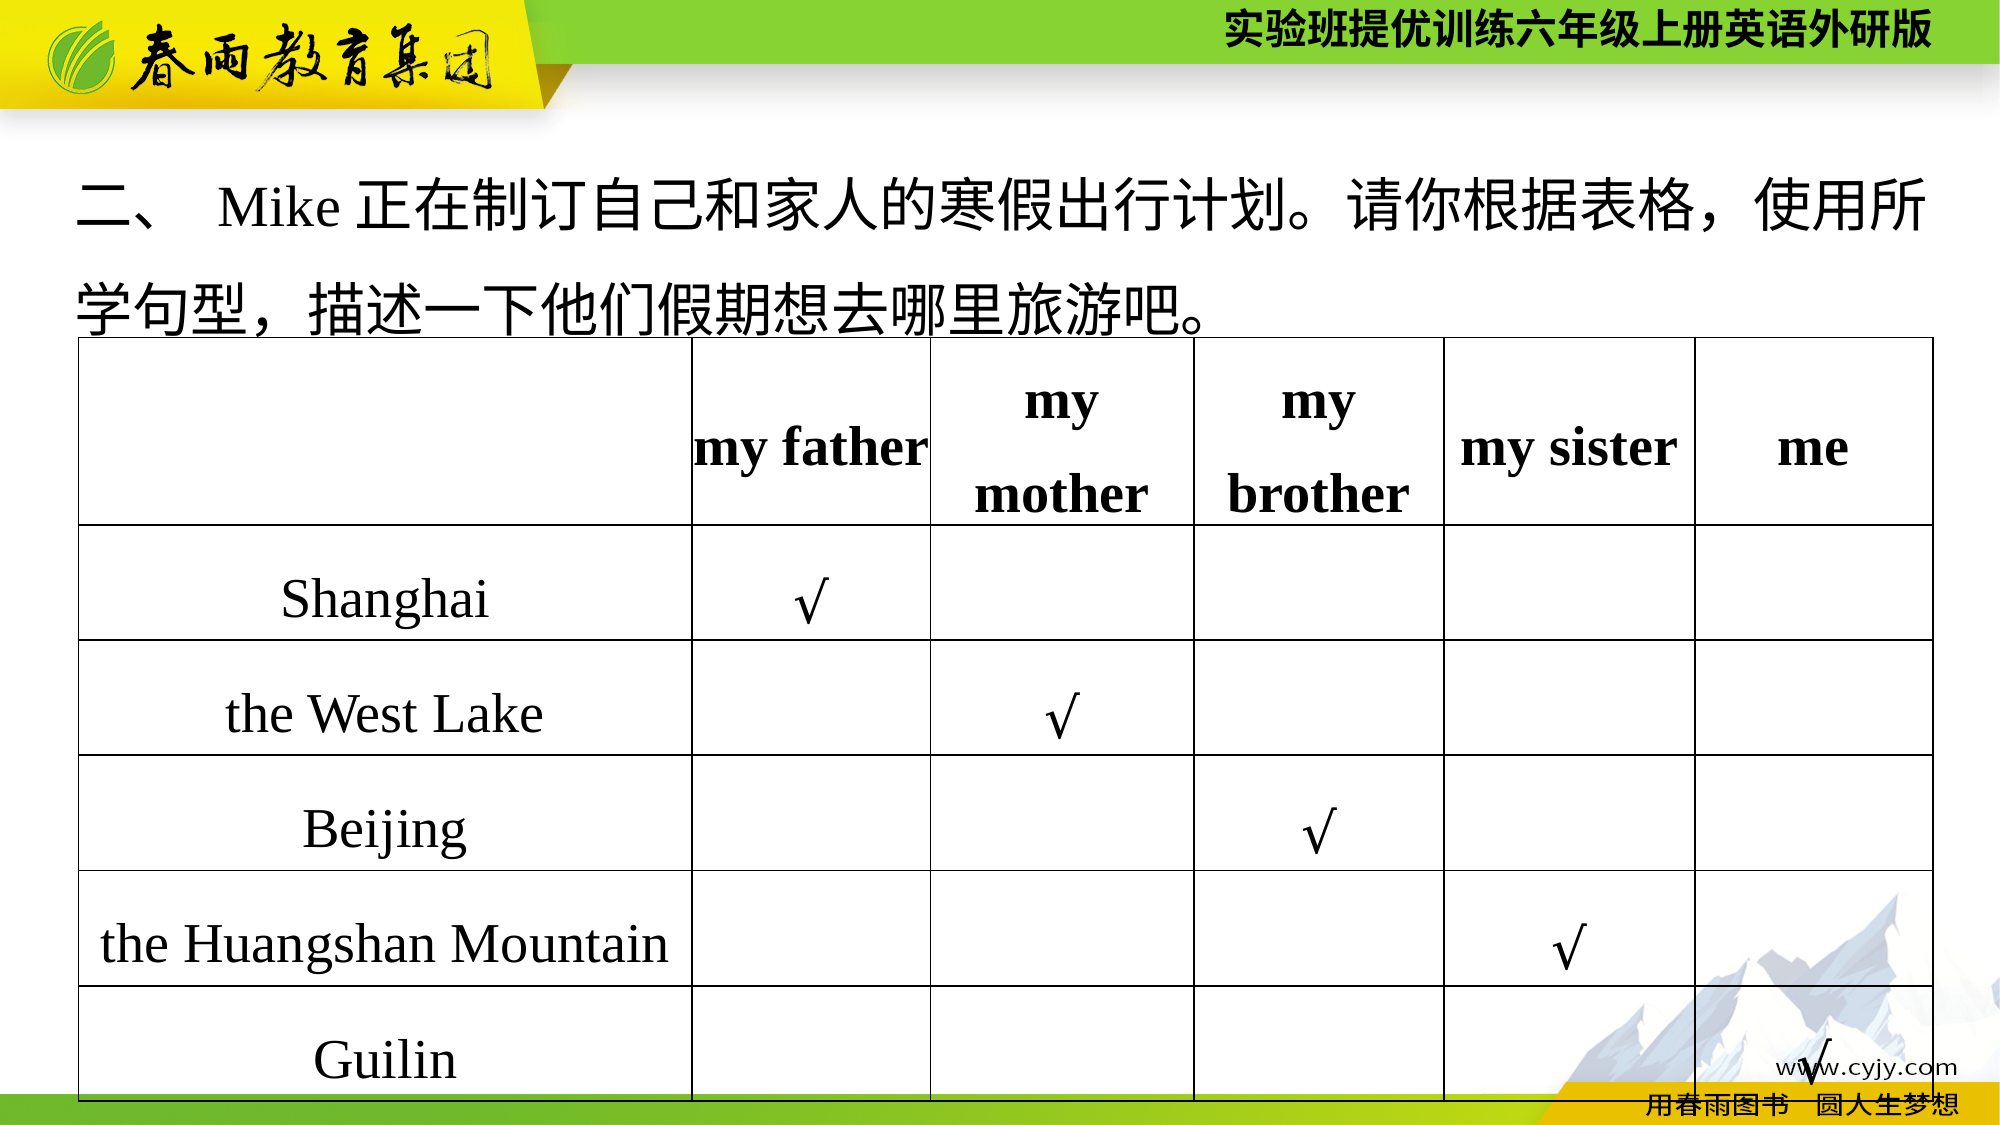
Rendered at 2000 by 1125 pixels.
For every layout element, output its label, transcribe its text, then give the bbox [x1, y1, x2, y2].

table_cell [1195, 871, 1443, 985]
table_header [79, 338, 691, 524]
table_cell √ [1195, 756, 1443, 870]
table_cell √ [1696, 987, 1932, 1100]
table_cell [693, 641, 930, 754]
table_cell [1445, 987, 1694, 1100]
table_cell [931, 987, 1193, 1100]
table_cell [1195, 987, 1443, 1100]
table_cell [1696, 756, 1932, 870]
table_header my mother [931, 338, 1193, 524]
table_cell [1445, 641, 1694, 754]
table_cell [1195, 526, 1443, 639]
table_cell [693, 987, 930, 1100]
table_header my brother [1195, 338, 1443, 524]
table_cell √ [931, 641, 1193, 754]
table_cell [1696, 526, 1932, 639]
table_cell [1445, 756, 1694, 870]
table_header my sister [1445, 338, 1694, 524]
table_cell [1696, 871, 1932, 985]
table_cell [693, 871, 930, 985]
table_cell √ [1445, 871, 1694, 985]
table_cell Shanghai [79, 526, 691, 639]
table_cell [931, 756, 1193, 870]
table_cell [931, 871, 1193, 985]
table_cell √ [693, 526, 930, 639]
table_header my father [693, 338, 930, 524]
table_cell the Huangshan Mountain [79, 871, 691, 985]
table_cell Guilin [79, 987, 691, 1100]
table_cell [693, 756, 930, 870]
table_cell the West Lake [79, 641, 691, 754]
table_cell [1445, 526, 1694, 639]
table_cell Beijing [79, 756, 691, 870]
table_cell [1195, 641, 1443, 754]
table_header me [1696, 338, 1932, 524]
list 二、 Mike正在制订自己和家人的寒假出行计划。请你根据表格，使用所学句型，描述一下他们假期想去哪里旅游吧。 [59, 125, 1944, 340]
table_cell [931, 526, 1193, 639]
picture [0, 0, 2000, 1125]
table_cell [1696, 641, 1932, 754]
